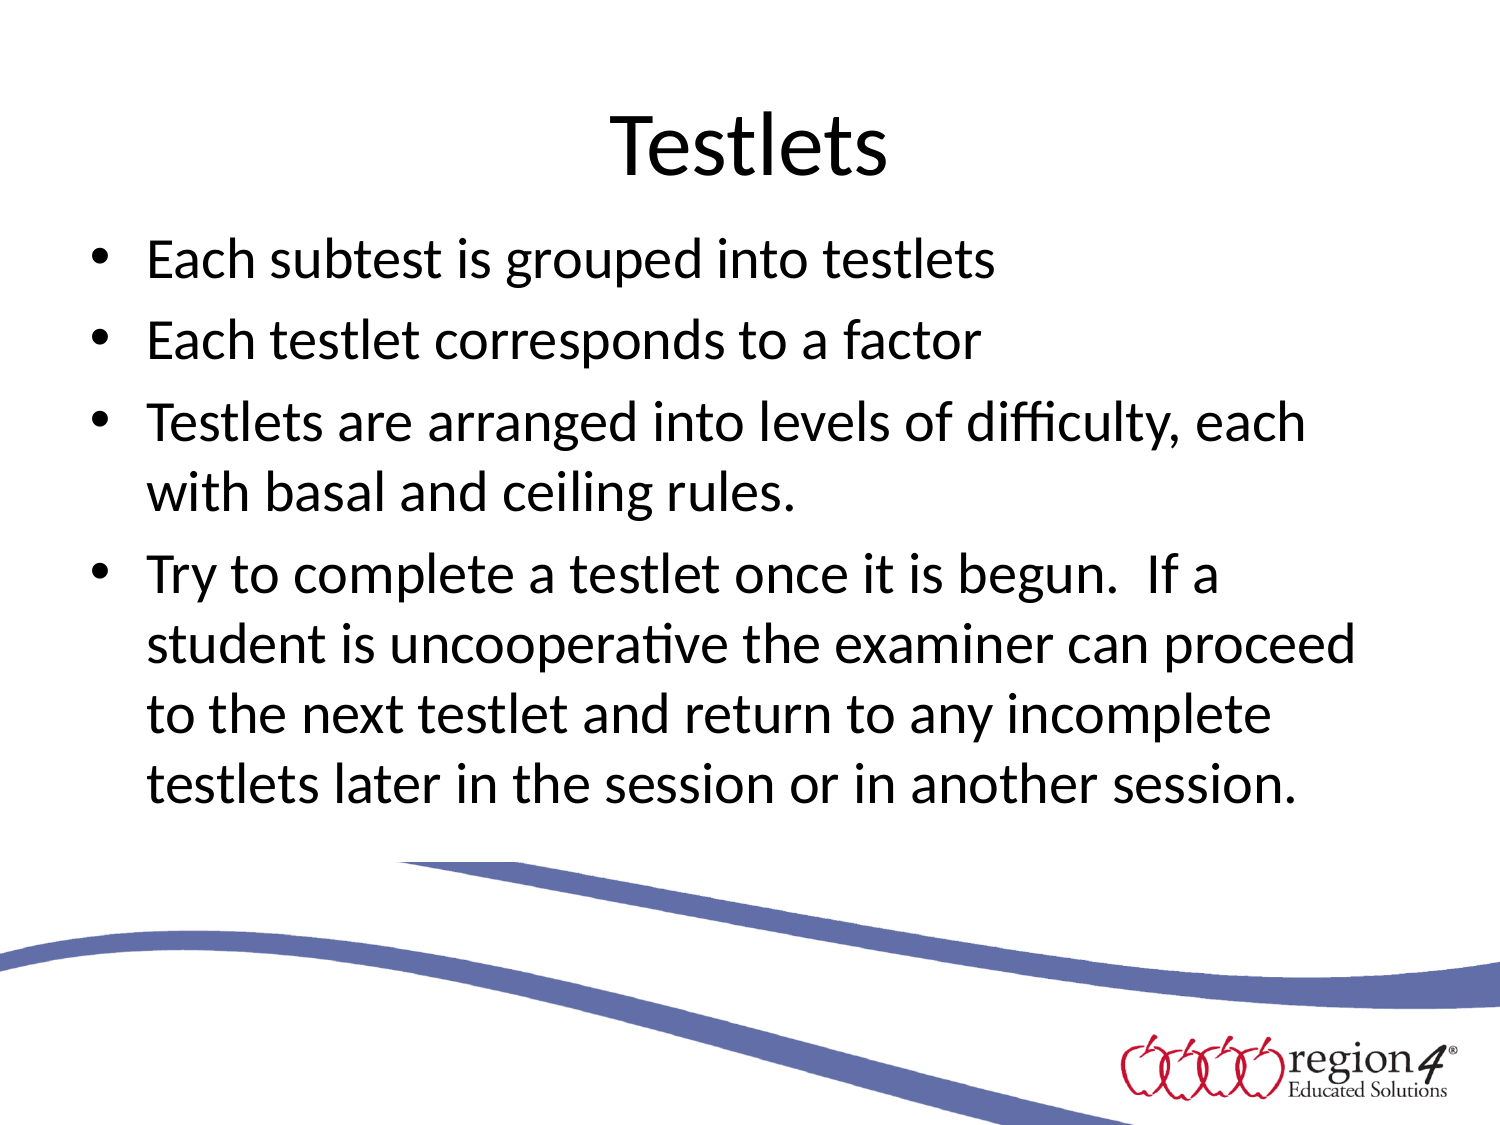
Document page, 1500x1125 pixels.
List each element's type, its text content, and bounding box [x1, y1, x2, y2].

picture [0, 862, 1500, 1125]
title Testlets [75, 45, 1425, 212]
list Each subtest is grouped into testlets Each testlet corresponds to a factor Testlets are arranged into levels of difficulty, each with basal and ceiling rules. Try to complete a testlet once it is begun. If a student is uncooperative the examiner can proceed to the next testlet and return to any incomplete testlets later in the session or in another session. [75, 212, 1425, 1038]
